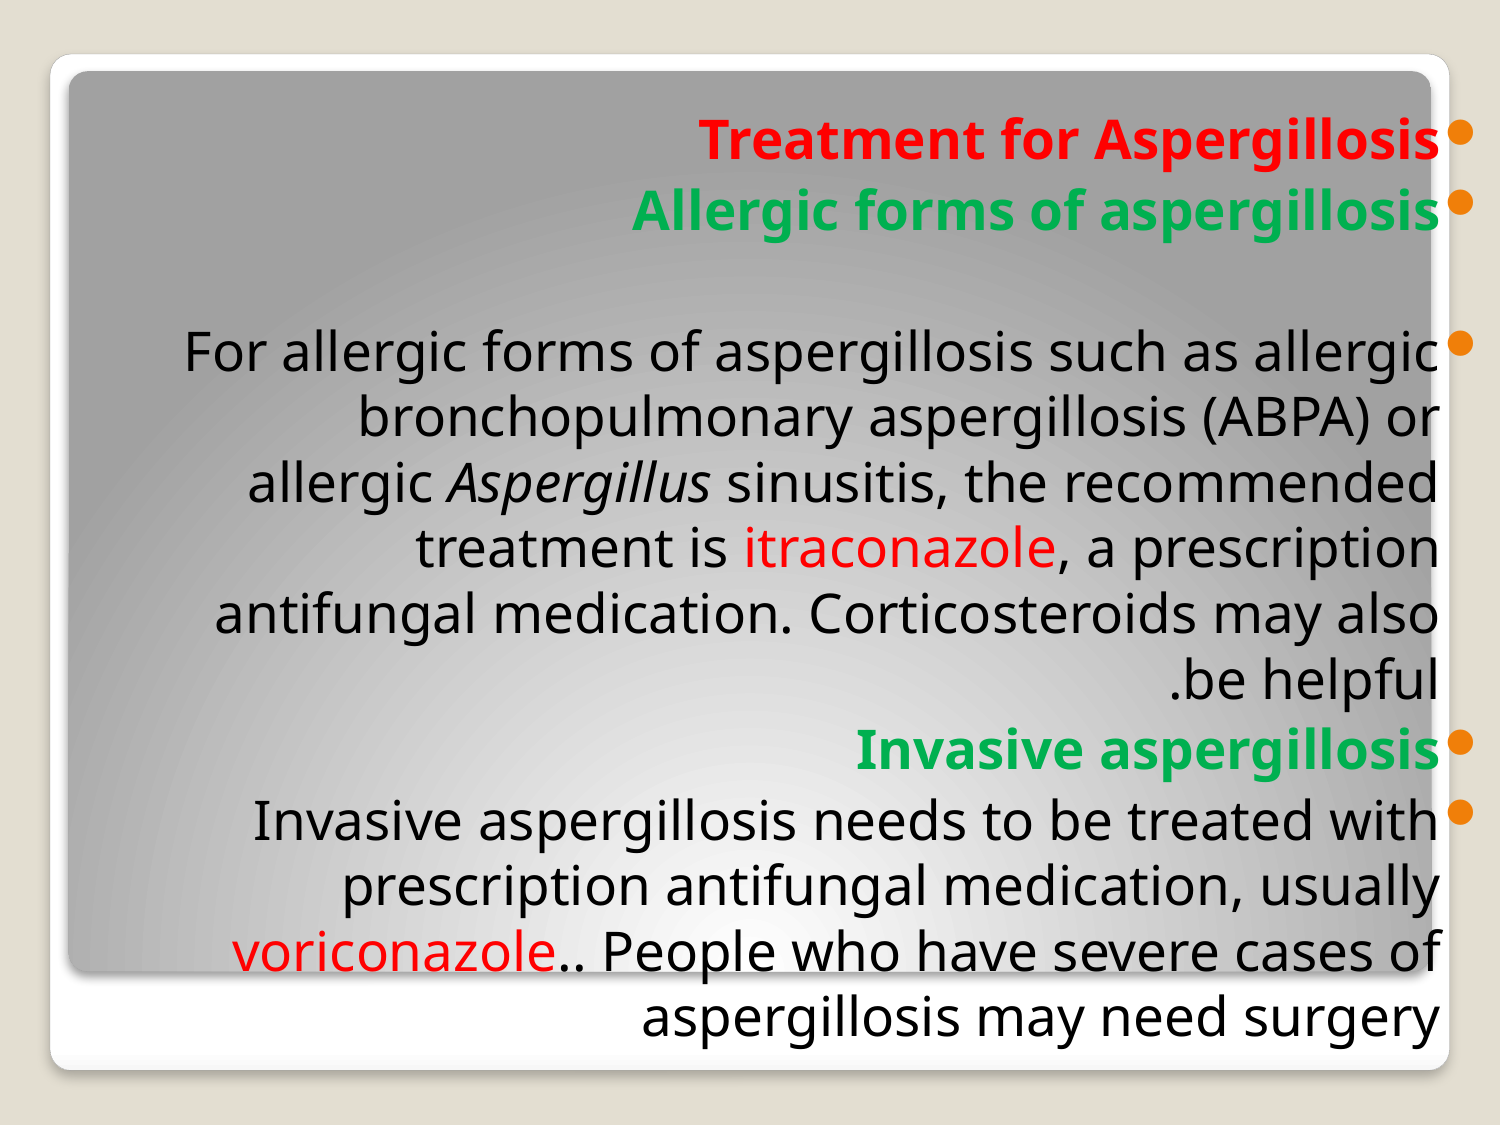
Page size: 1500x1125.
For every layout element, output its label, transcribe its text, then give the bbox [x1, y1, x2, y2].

list Treatment for Aspergillosis Allergic forms of aspergillosis For allergic forms of aspergillosis such as allergic bronchopulmonary aspergillosis (ABPA) or allergic Aspergillus sinusitis, the recommended treatment is itraconazole, a prescription antifungal medication. Corticosteroids may also be helpful. Invasive aspergillosis Invasive aspergillosis needs to be treated with prescription antifungal medication, usually voriconazole.. People who have severe cases of aspergillosis may need surgery [150, 90, 1500, 1071]
